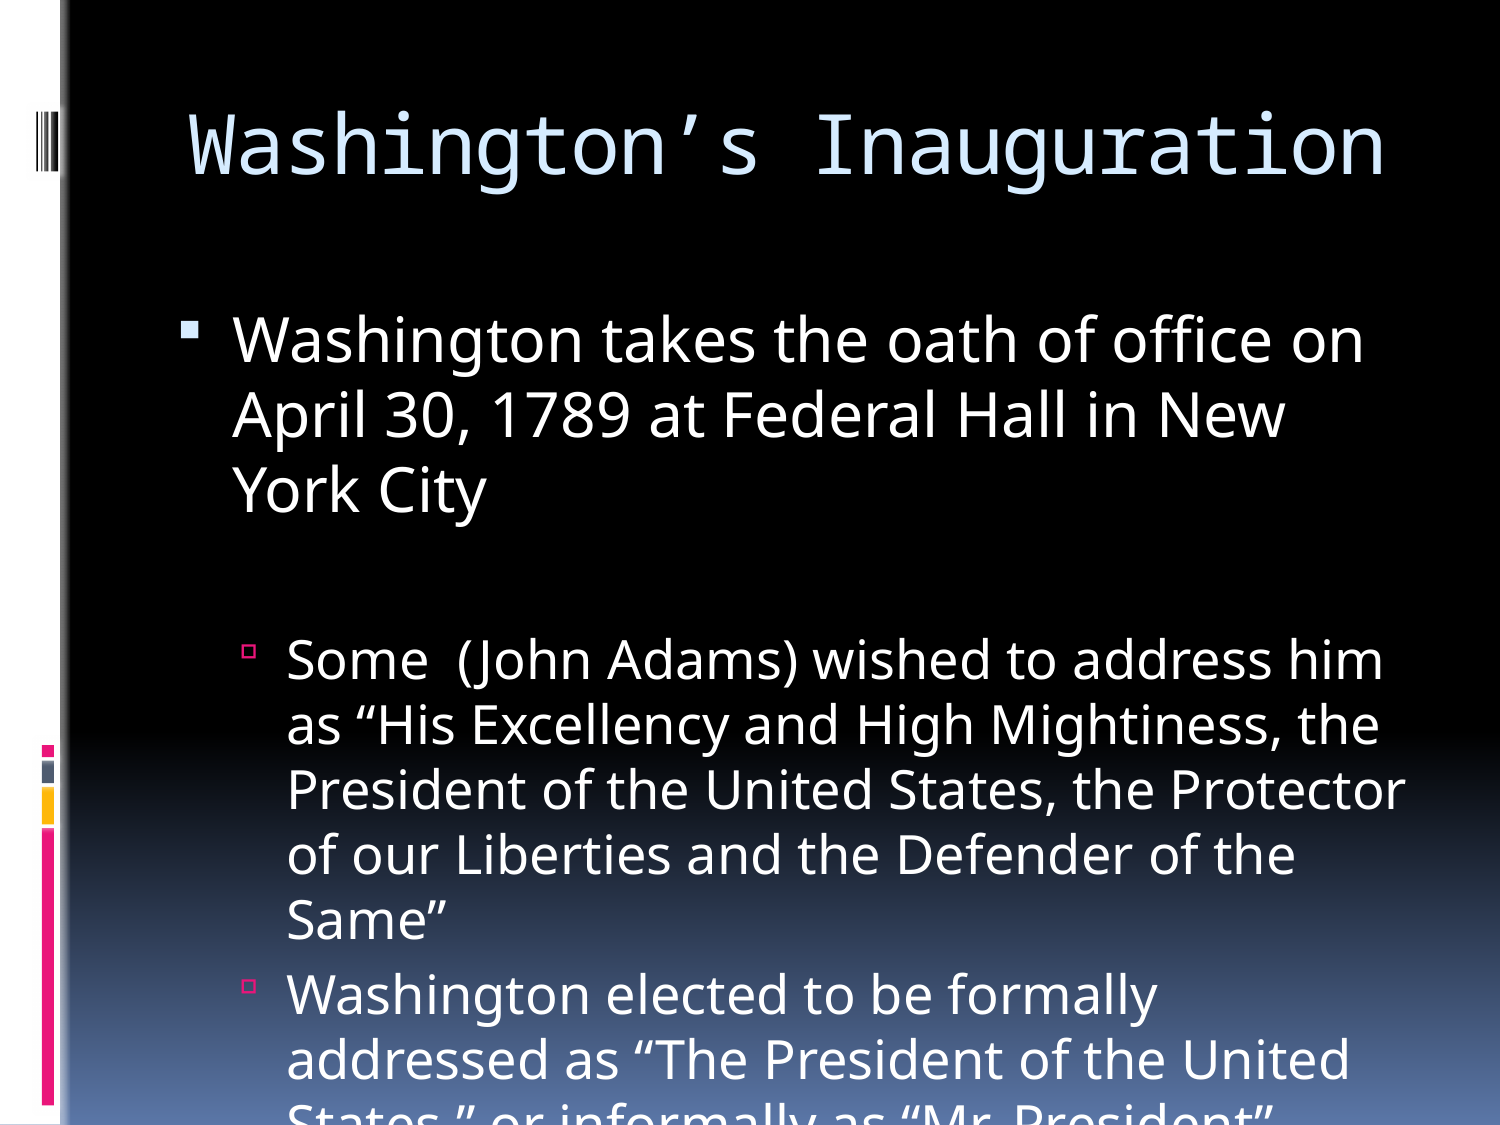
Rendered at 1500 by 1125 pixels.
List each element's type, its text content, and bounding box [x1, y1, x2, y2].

list Washington takes the oath of office on April 30, 1789 at Federal Hall in New York City Some (John Adams) wished to address him as “His Excellency and High Mightiness, the President of the United States, the Protector of our Liberties and the Defender of the Same” Washington elected to be formally addressed as “The President of the United States,” or informally as “Mr. President” [150, 292, 1425, 1043]
title Washington’s Inauguration [150, 83, 1425, 234]
